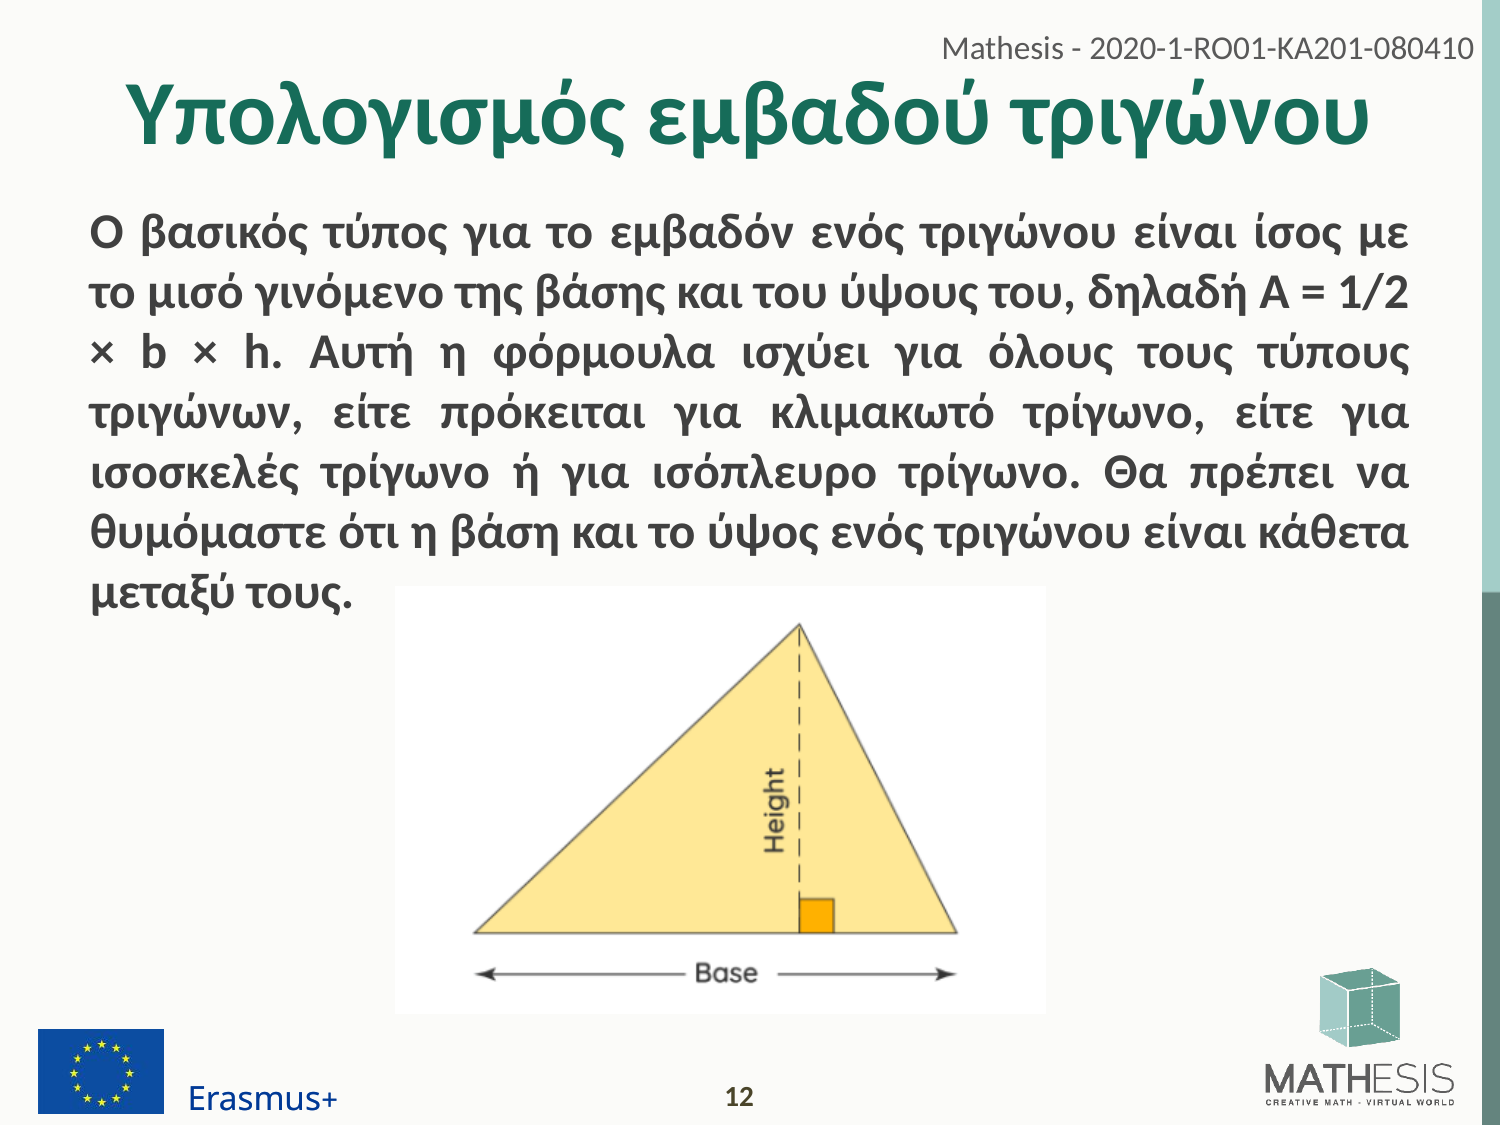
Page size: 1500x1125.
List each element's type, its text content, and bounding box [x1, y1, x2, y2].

picture [395, 585, 1046, 1015]
picture [38, 1029, 164, 1114]
title Υπολογισμός εμβαδού τριγώνου [75, 45, 1425, 191]
list Ο βασικός τύπος για το εμβαδόν ενός τριγώνου είναι ίσος με το μισό γινόμενο της βάσης και του ύψους του, δηλαδή A = 1/2 × b × h. Αυτή η φόρμουλα ισχύει για όλους τους τύπους τριγώνων, είτε πρόκειται για κλιμακωτό τρίγωνο, είτε για ισοσκελές τρίγωνο ή για ισόπλευρο τρίγωνο. Θα πρέπει να θυμόμαστε ότι η βάση και το ύψος ενός τριγώνου είναι κάθετα μεταξύ τους. [75, 191, 1425, 934]
